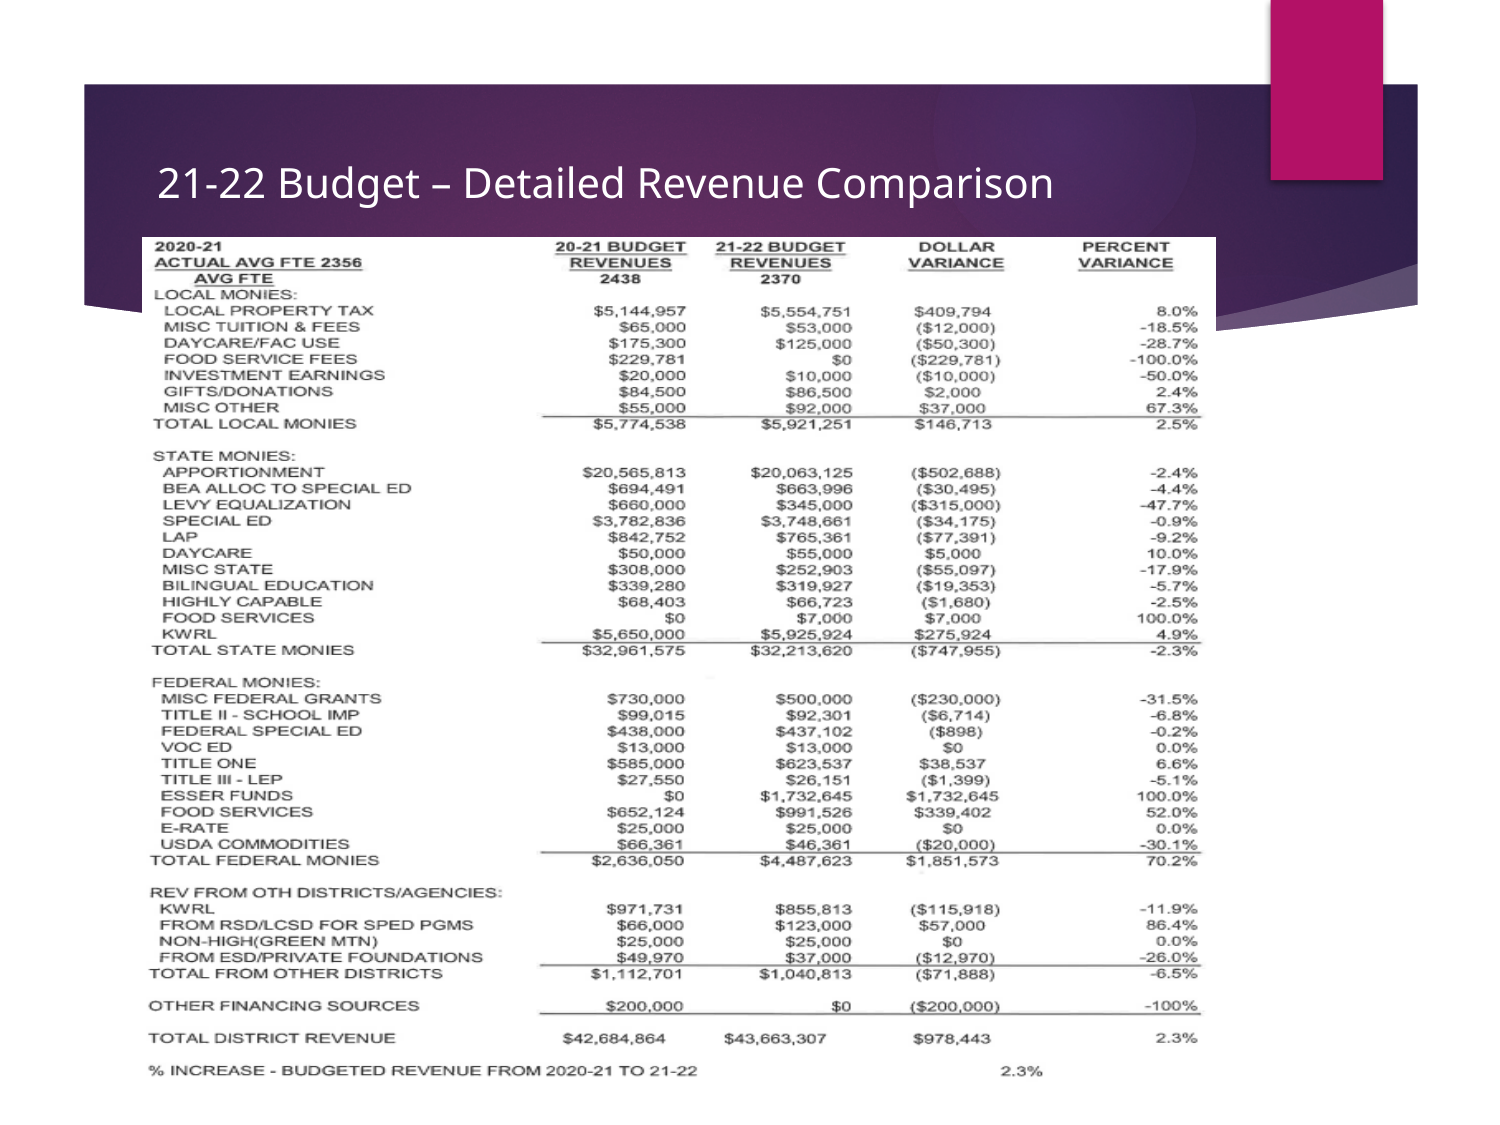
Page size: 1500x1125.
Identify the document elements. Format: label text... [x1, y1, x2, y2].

title 21-22 Budget – Detailed Revenue Comparison [142, 152, 1183, 213]
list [141, 237, 1216, 1088]
